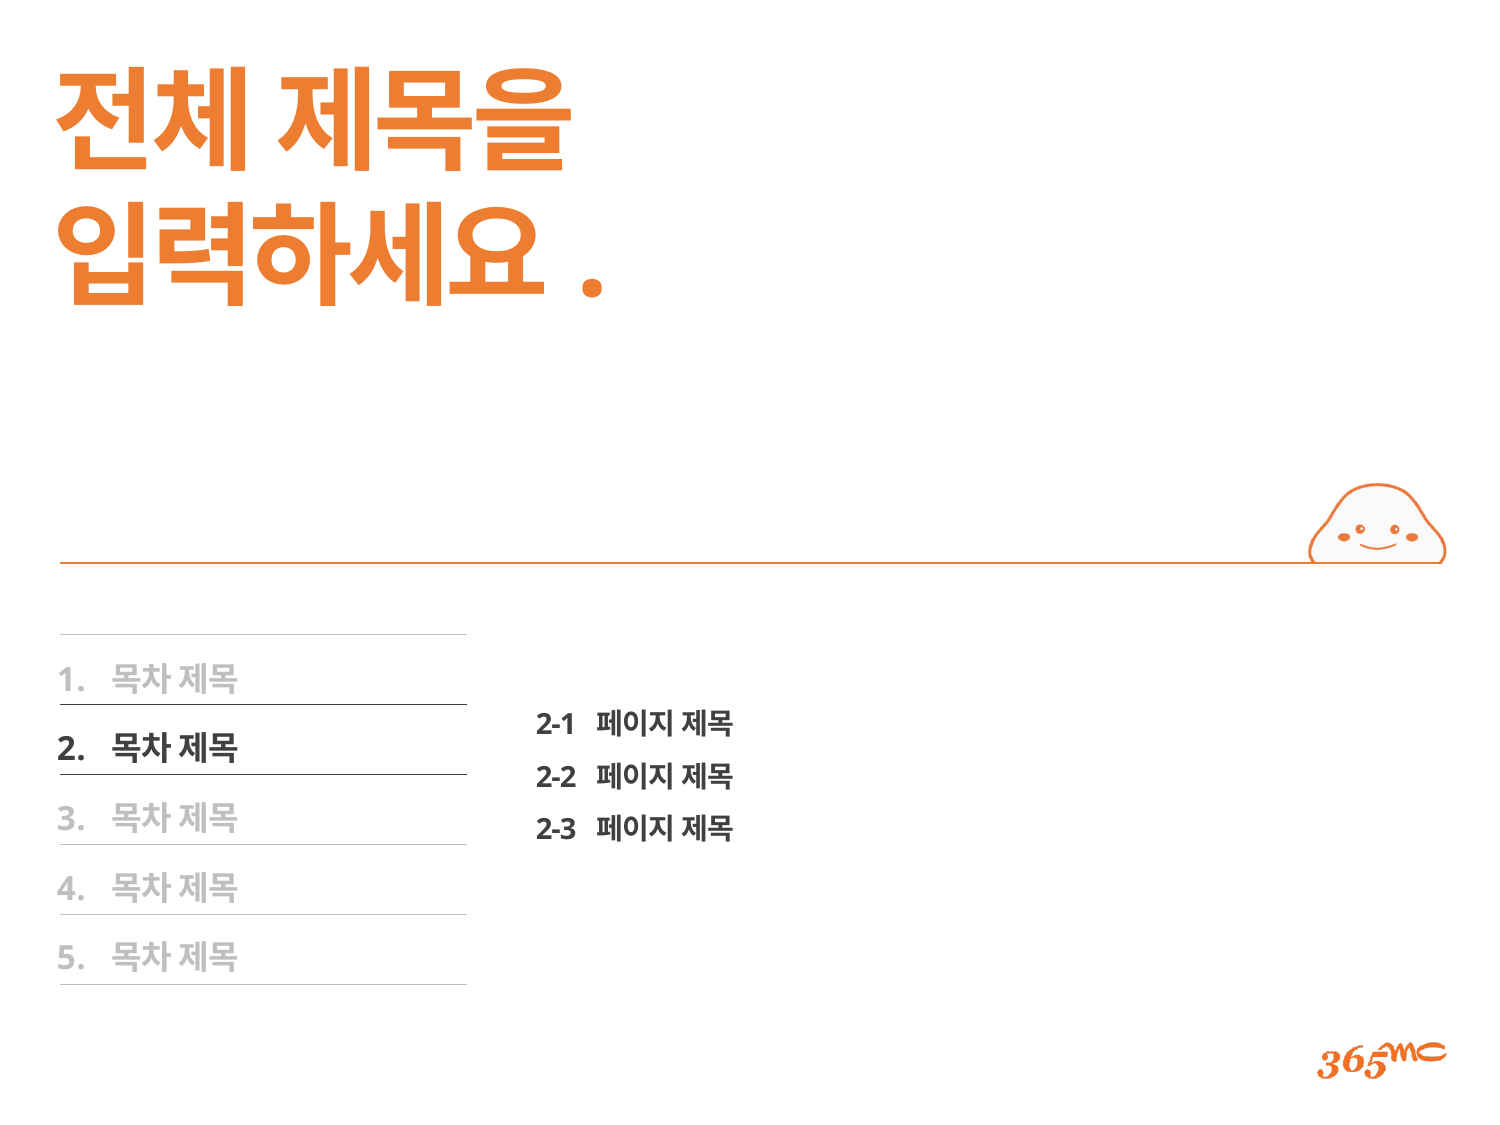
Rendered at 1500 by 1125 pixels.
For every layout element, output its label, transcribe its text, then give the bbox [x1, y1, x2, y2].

picture [1304, 1022, 1459, 1096]
picture [1258, 387, 1495, 564]
text_box 2-1 페이지 제목 2-2 페이지 제목 2-3 페이지 제목 [466, 680, 1217, 853]
title 전체 제목을 입력하세요. [37, 41, 1313, 365]
text_box 목차 제목 목차 제목 목차 제목 목차 제목 목차 제목 [41, 620, 396, 1035]
